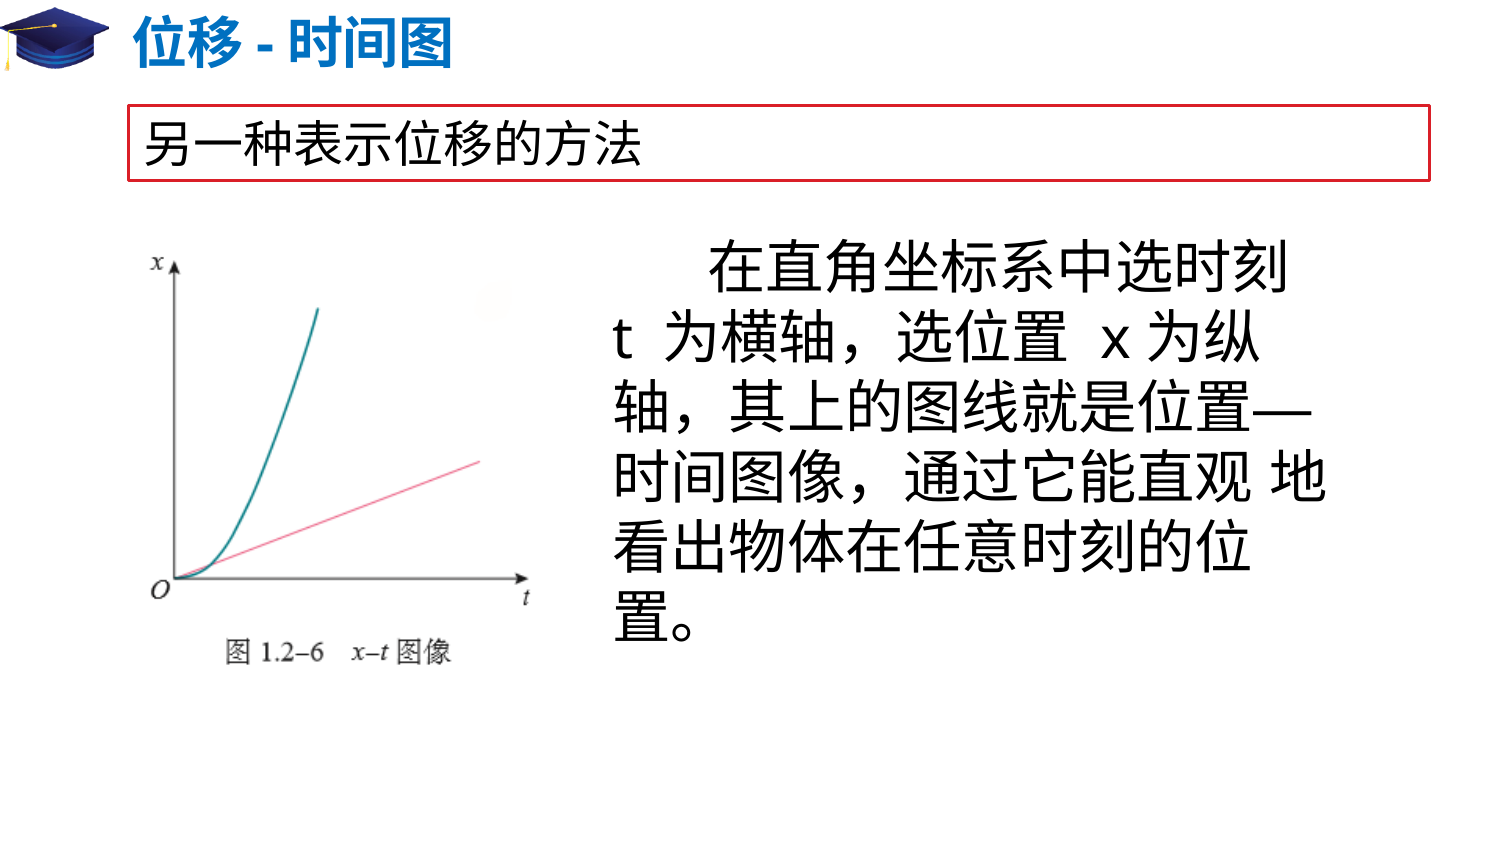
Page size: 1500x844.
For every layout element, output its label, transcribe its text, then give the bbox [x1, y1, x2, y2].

text_box 在直角坐标系中选时刻 t 为横轴，选位置 x为纵轴，其上的图线就是位置—时间图像，通过它能直观 地看出物体在任意时刻的位置。 [597, 222, 1348, 658]
text_box 另一种表示位移的方法 [127, 104, 1431, 182]
picture [116, 234, 549, 679]
title 位移-时间图 [117, 0, 1442, 82]
picture [0, 7, 109, 71]
